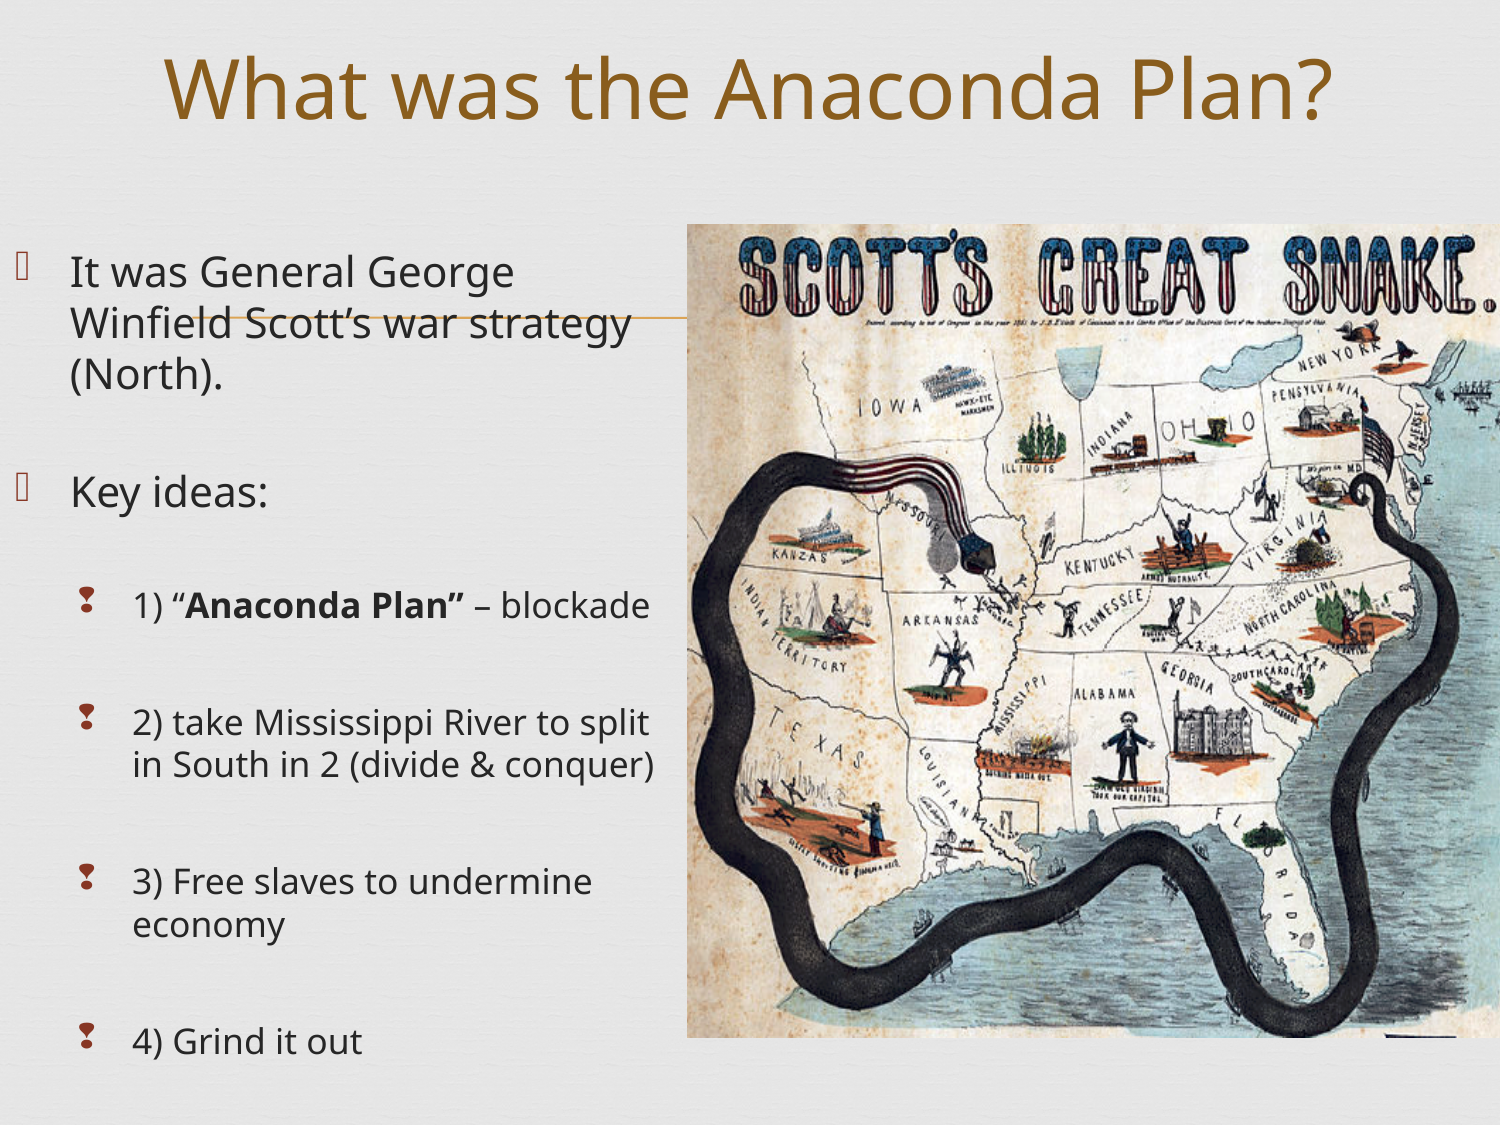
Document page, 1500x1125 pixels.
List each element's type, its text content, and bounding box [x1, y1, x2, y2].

title What was the Anaconda Plan? [112, 0, 1385, 173]
picture [686, 224, 1500, 1038]
list It was General George Winfield Scott’s war strategy (North). Key ideas: 1) “Anaconda Plan” – blockade 2) take Mississippi River to split in South in 2 (divide & conquer) 3) Free slaves to undermine economy 4) Grind it out [0, 237, 700, 1075]
